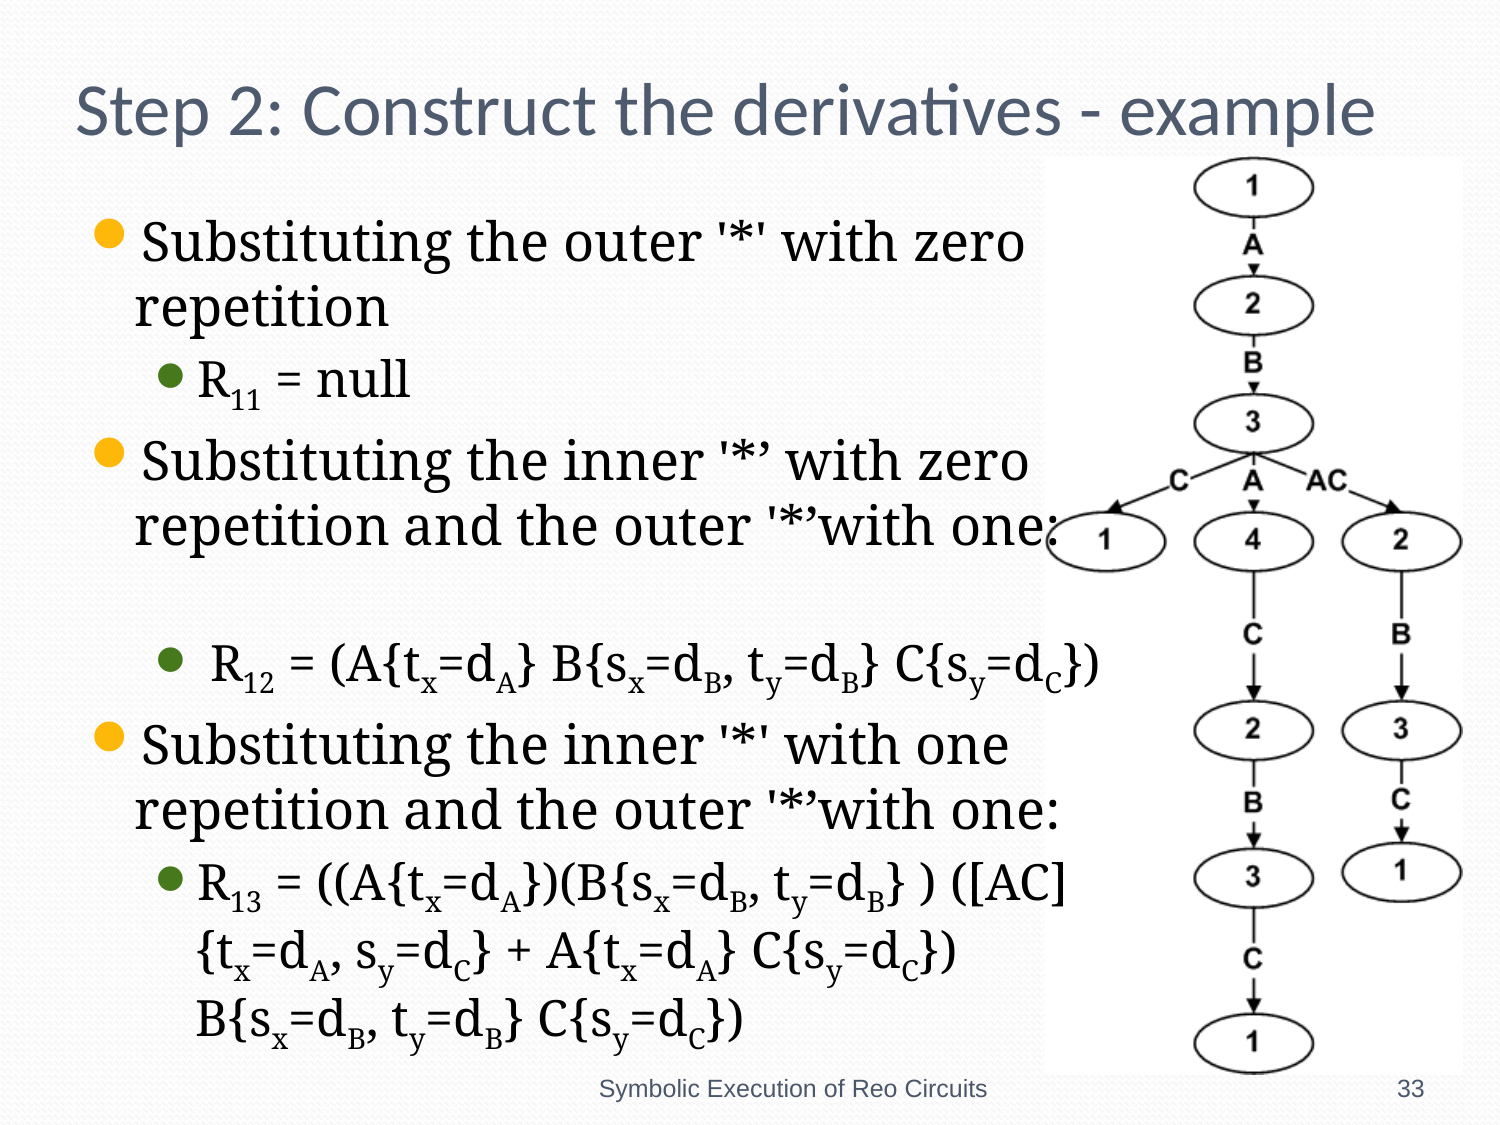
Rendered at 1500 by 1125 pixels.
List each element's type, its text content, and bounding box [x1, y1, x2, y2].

list Substituting the outer '*' with zero repetition R11 = null Substituting the inner '*’ with zero repetition and the outer '*’with one: R12 = (A{tx=dA} B{sx=dB, ty=dB} C{sy=dC}) Substituting the inner '*' with one repetition and the outer '*’with one: R13 = ((A{tx=dA})(B{sx=dB, ty=dB} ) ([AC]{tx=dA, sy=dC} + A{tx=dA} C{sy=dC}) B{sx=dB, ty=dB} C{sy=dC}) [74, 199, 1038, 1101]
picture [1045, 155, 1463, 1076]
title Step 2: Construct the derivatives - example [74, 49, 1463, 151]
footer Symbolic Execution of Reo Circuits [437, 1042, 1150, 1103]
slide_number 33 [1299, 1088, 1425, 1103]
